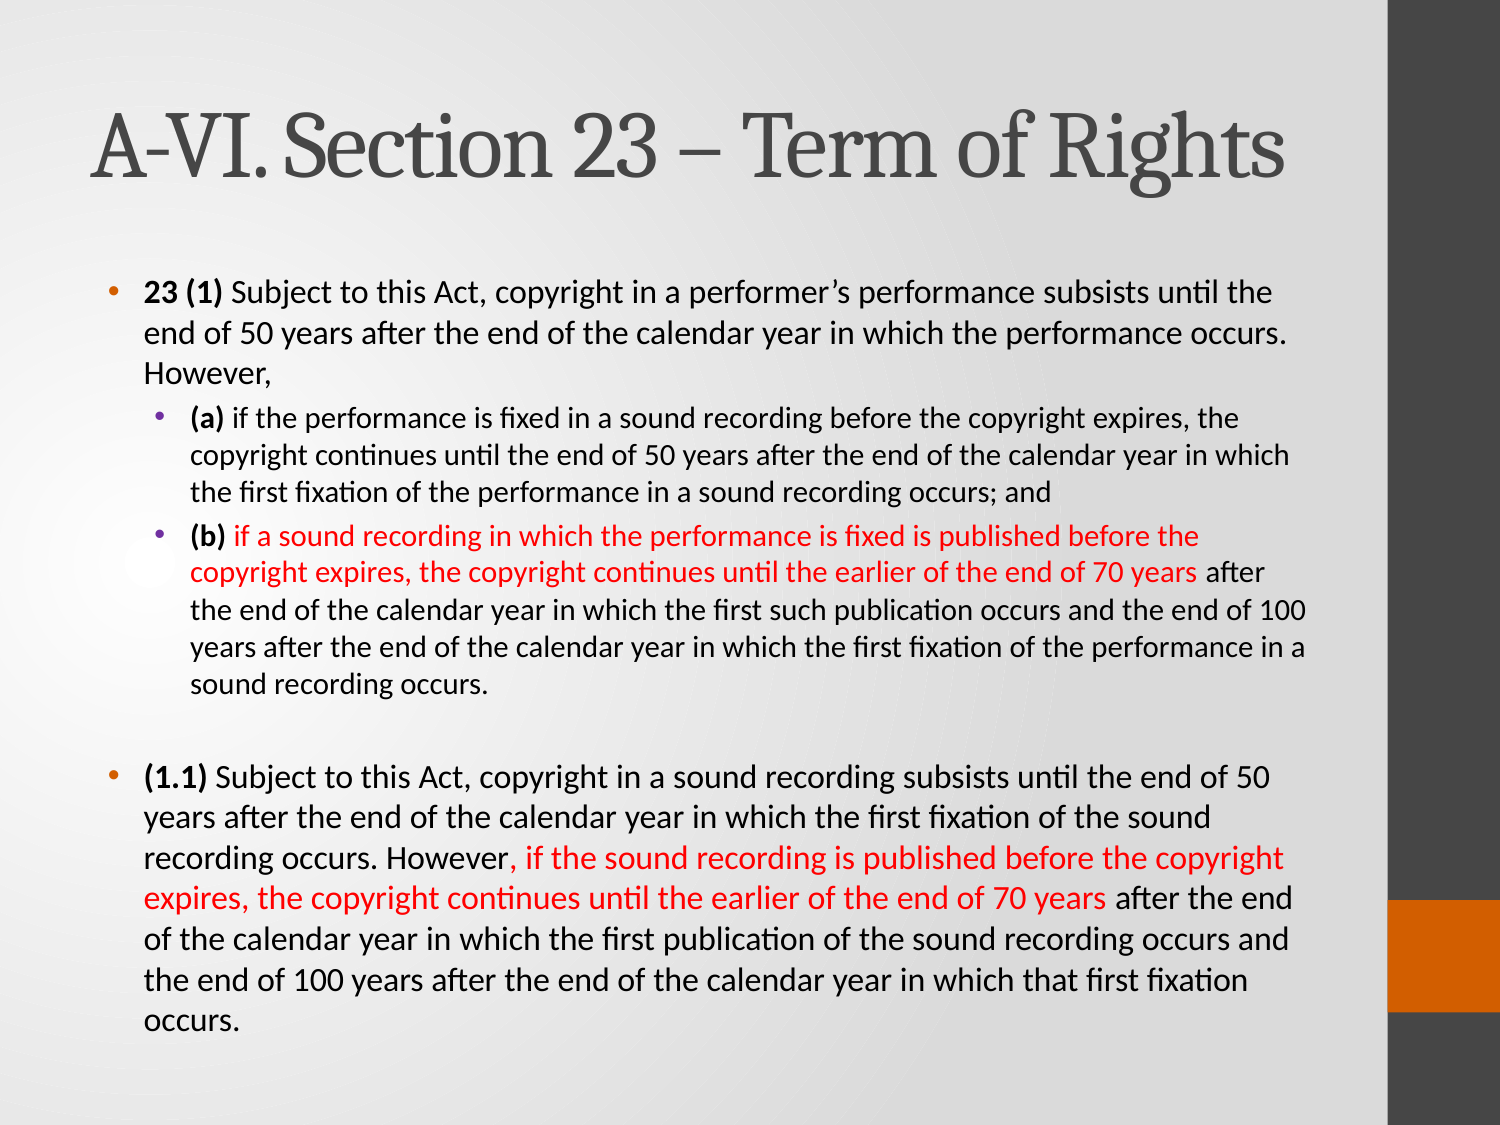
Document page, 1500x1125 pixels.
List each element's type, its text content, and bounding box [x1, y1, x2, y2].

title A-VI. Section 23 – Term of Rights [75, 45, 1325, 233]
list 23 (1) Subject to this Act, copyright in a performer’s performance subsists until the end of 50 years after the end of the calendar year in which the performance occurs. However, (a) if the performance is fixed in a sound recording before the copyright expires, the copyright continues until the end of 50 years after the end of the calendar year in which the first fixation of the performance in a sound recording occurs; and (b) if a sound recording in which the performance is fixed is published before the copyright expires, the copyright continues until the earlier of the end of 70 years after the end of the calendar year in which the first such publication occurs and the end of 100 years after the end of the calendar year in which the first fixation of the performance in a sound recording occurs. (1.1) Subject to this Act, copyright in a sound recording subsists until the end of 50 years after the end of the calendar year in which the first fixation of the sound recording occurs. However, if the sound recording is published before the copyright expires, the copyright continues until the earlier of the end of 70 years after the end of the calendar year in which the first publication of the sound recording occurs and the end of 100 years after the end of the calendar year in which that first fixation occurs. [75, 262, 1325, 1050]
